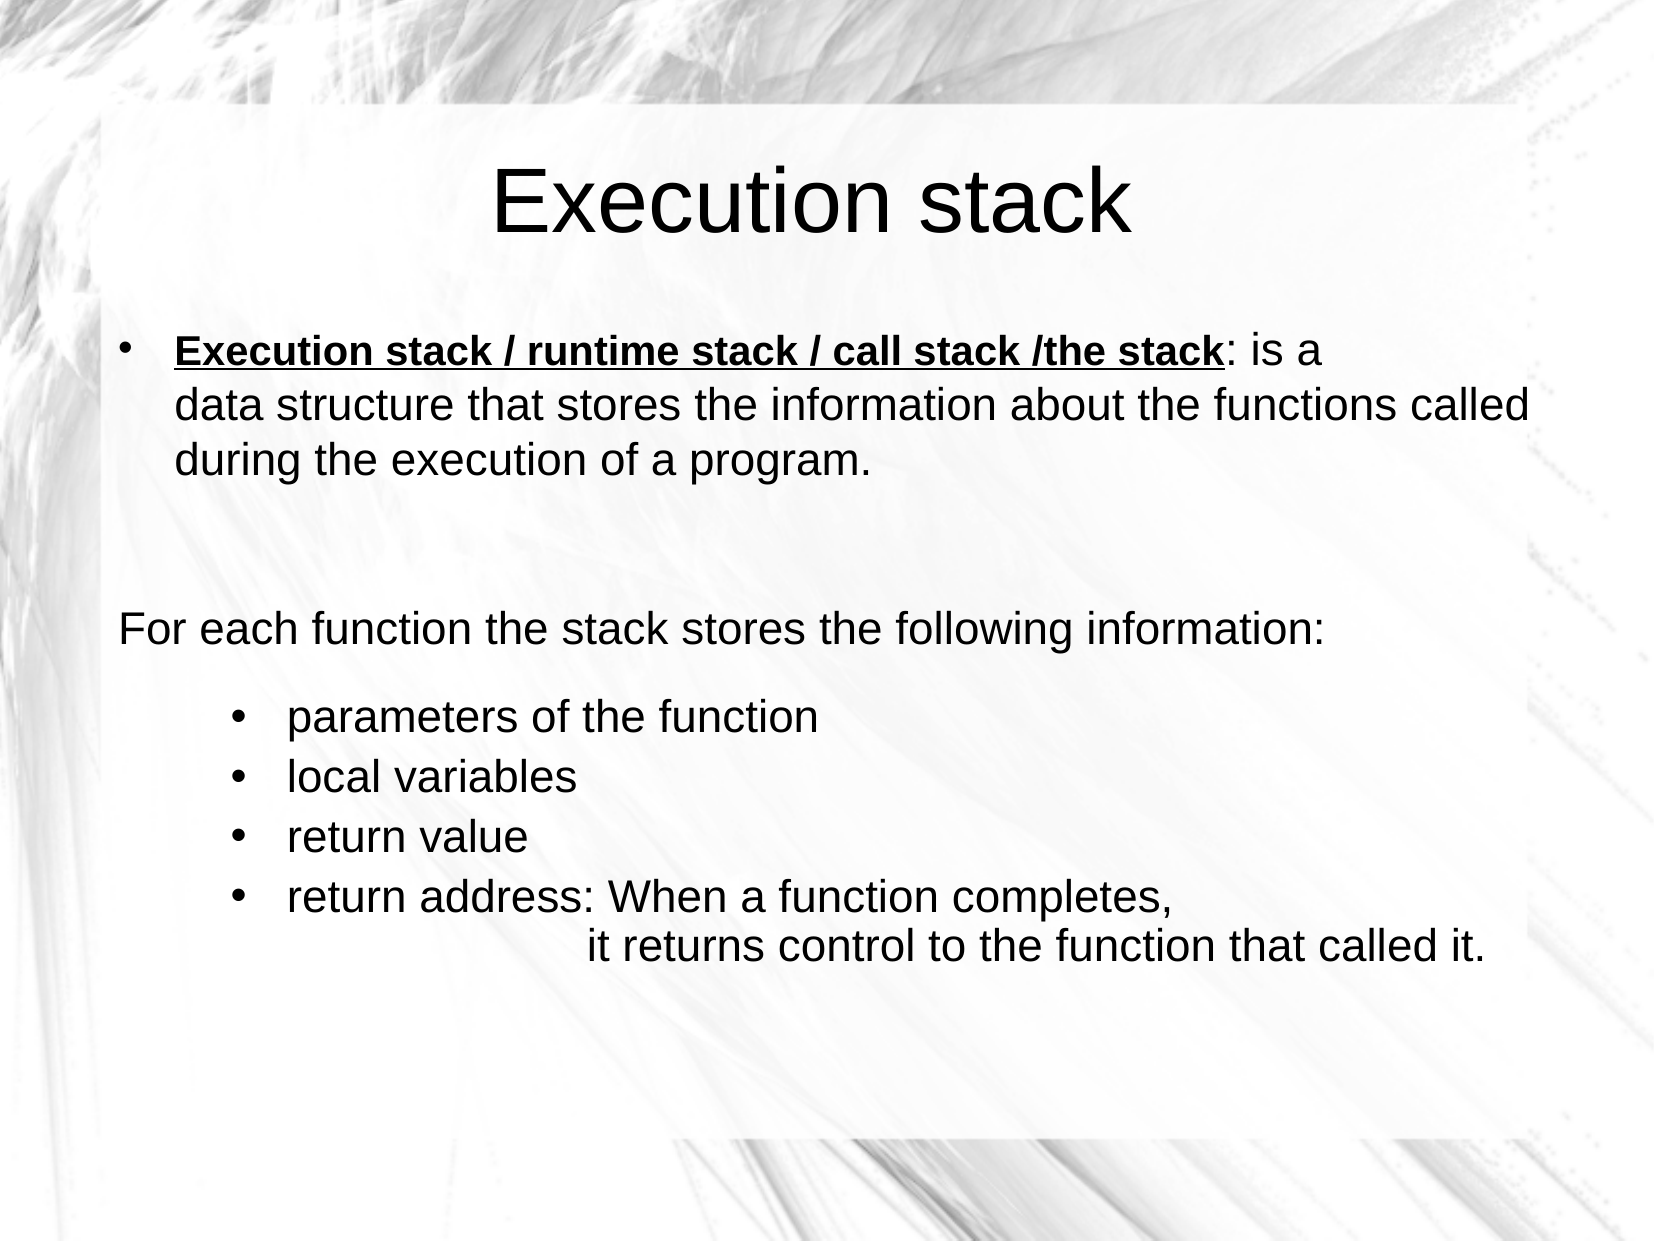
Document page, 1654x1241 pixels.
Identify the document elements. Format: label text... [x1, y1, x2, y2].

list Execution stack / runtime stack / call stack /the stack: is a data structure that stores the information about the functions called during the execution of a program. For each function the stack stores the following information: parameters of the function local variables return value return address: When a function completes, it returns control to the function that called it. [118, 319, 1571, 1102]
picture [0, 0, 1654, 1241]
title Execution stack [118, 112, 1506, 281]
